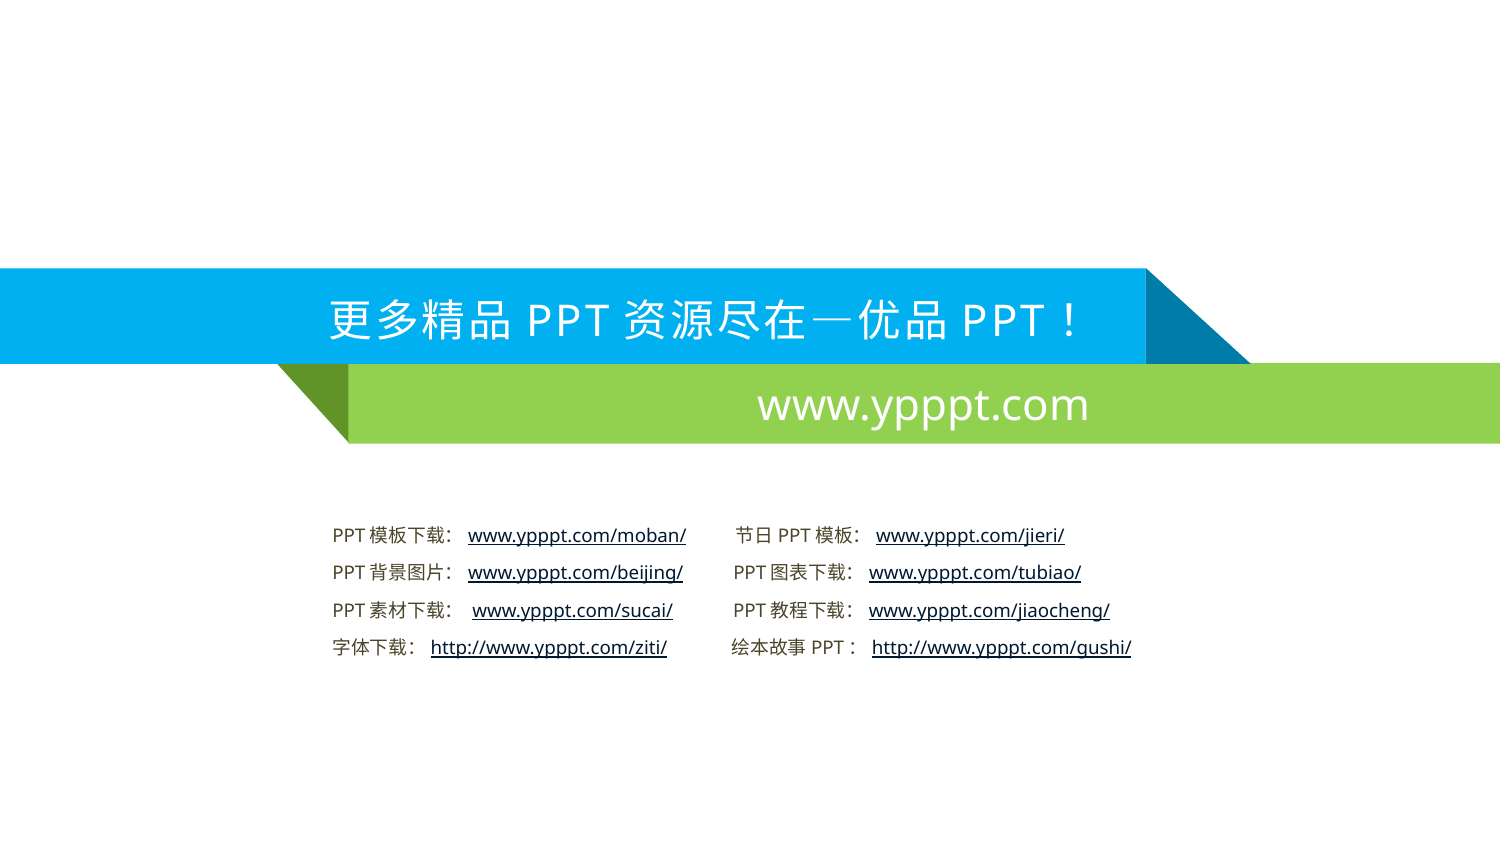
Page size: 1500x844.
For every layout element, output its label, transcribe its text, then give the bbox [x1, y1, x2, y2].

text_box 更多精品PPT资源尽在—优品PPT！ [0, 267, 1144, 365]
text_box [276, 365, 347, 443]
text_box PPT模板下载：www.ypppt.com/moban/ 节日PPT模板：www.ypppt.com/jieri/ PPT背景图片：www.ypppt.com/beijing/ PPT图表下载：www.ypppt.com/tubiao/ PPT素材下载： www.ypppt.com/sucai/ PPT教程下载：www.ypppt.com/jiaocheng/ 字体下载：http://www.ypppt.com/ziti/ 绘本故事PPT：http://www.ypppt.com/gushi/ [317, 482, 1168, 691]
text_box www.ypppt.com [347, 362, 1500, 445]
text_box [1144, 265, 1254, 365]
